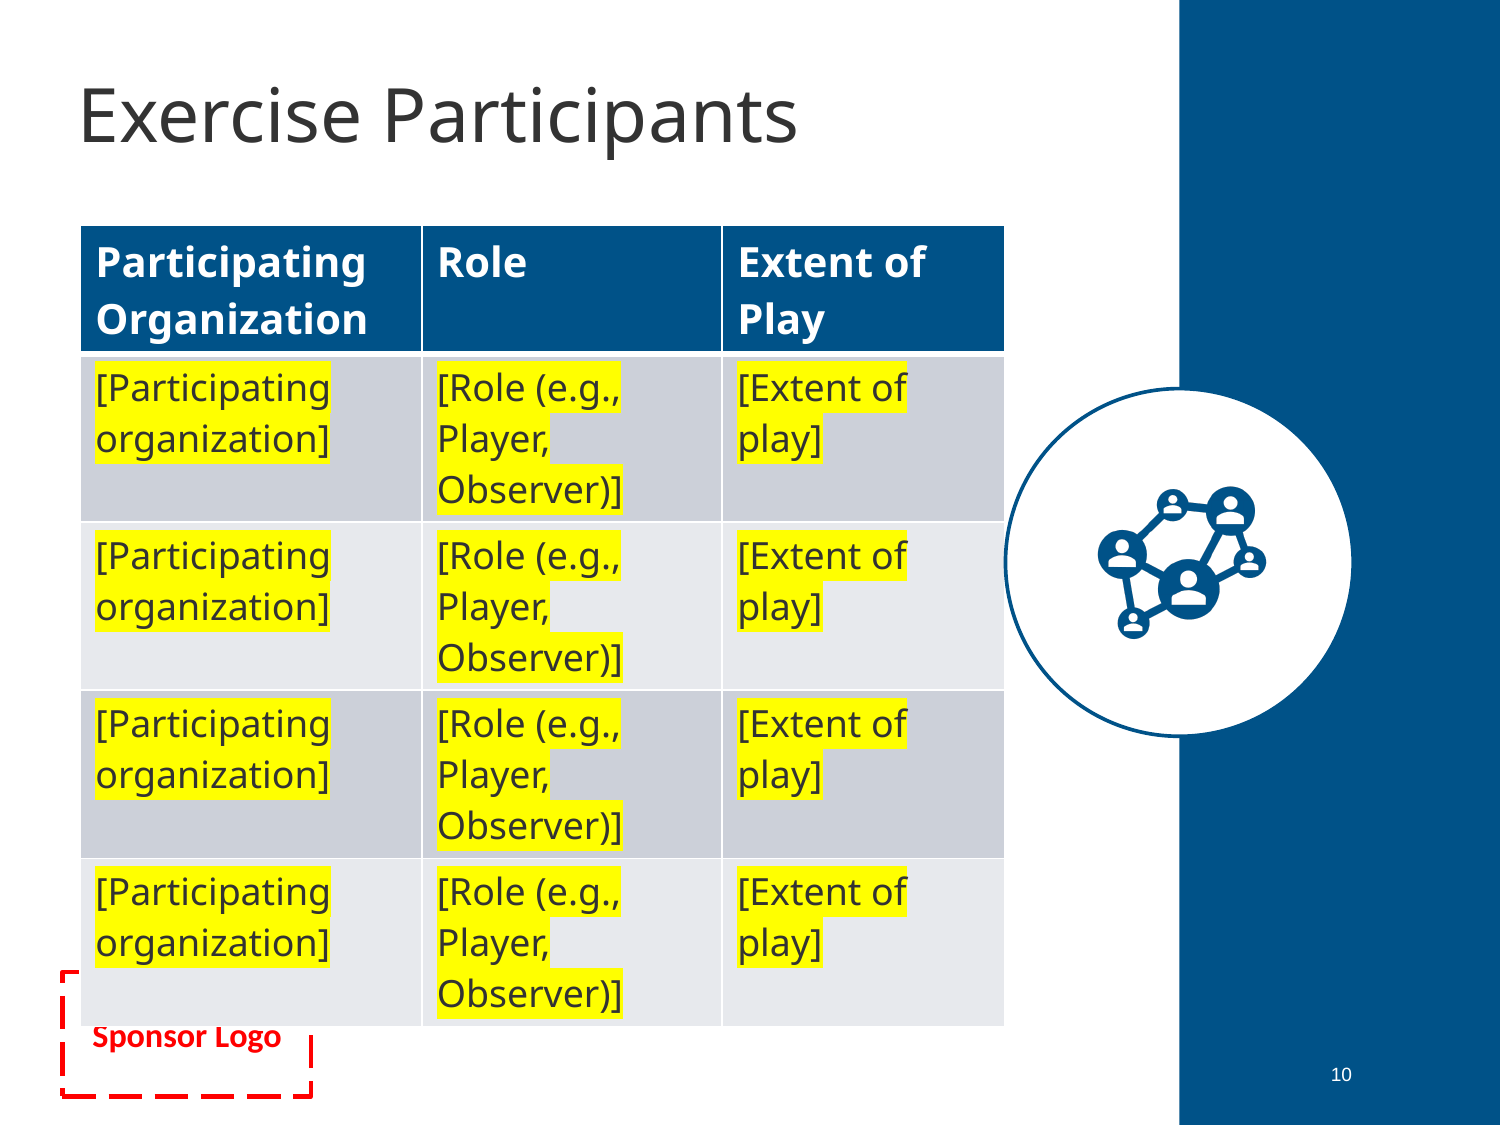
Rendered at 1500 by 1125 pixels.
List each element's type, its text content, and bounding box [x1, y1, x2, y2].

text_box [1177, 0, 1500, 1125]
text_box [1003, 386, 1356, 739]
slide_number 10 [1242, 1052, 1368, 1098]
picture [1086, 469, 1275, 658]
table_cell [Extent of play] [723, 523, 1004, 689]
table_cell [Role (e.g., Player, Observer)] [423, 691, 721, 858]
table_cell [Role (e.g., Player, Observer)] [423, 859, 721, 1026]
table_cell [Role (e.g., Player, Observer)] [423, 523, 721, 689]
table_header Participating Organization [81, 226, 421, 351]
table_header Role [423, 226, 721, 351]
table_cell [Participating organization] [81, 691, 421, 858]
table_cell [Participating organization] [81, 357, 421, 521]
table_cell [Extent of play] [723, 859, 1004, 1026]
table_header Extent of Play [723, 226, 1004, 351]
table_cell [Role (e.g., Player, Observer)] [423, 357, 721, 521]
table_cell [Participating organization] [81, 523, 421, 689]
table_cell [Extent of play] [723, 357, 1004, 521]
title Exercise Participants [62, 31, 982, 195]
table_cell [Participating organization] [81, 859, 421, 1026]
table_cell [Extent of play] [723, 691, 1004, 858]
